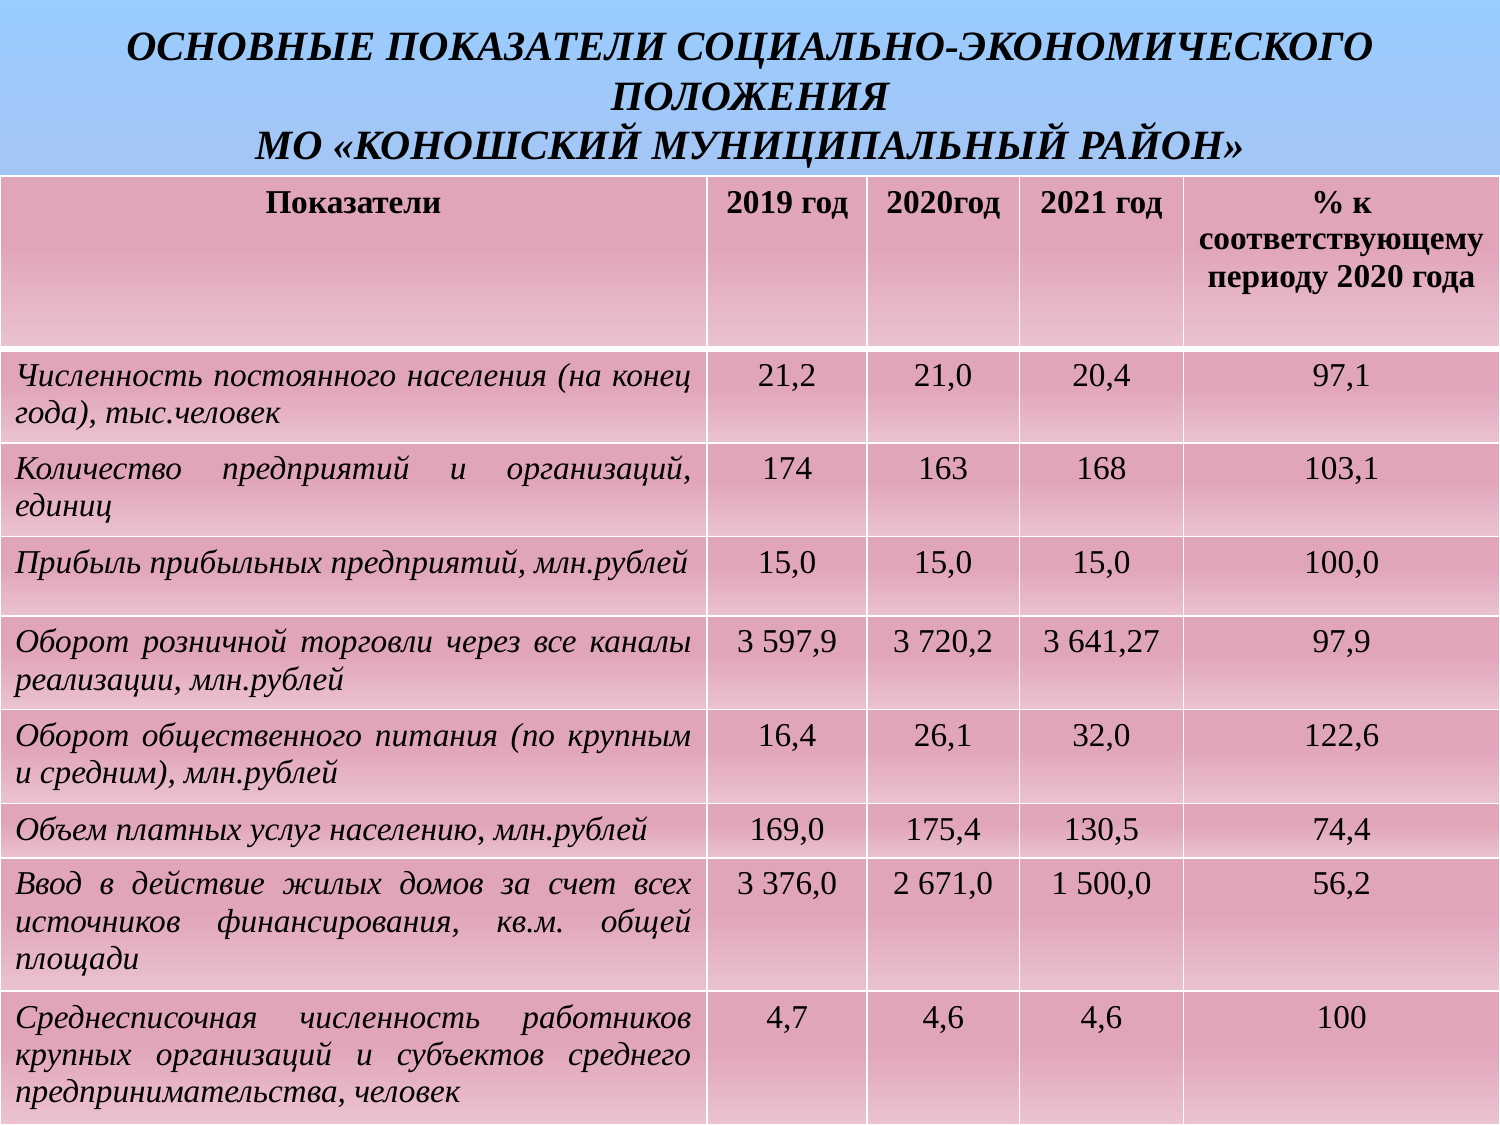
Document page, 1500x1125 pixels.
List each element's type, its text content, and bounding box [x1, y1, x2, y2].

table_cell Ввод в действие жилых домов за счет всех источников финансирования, кв.м. общей площади [1, 859, 706, 990]
table_cell 4,6 [1020, 992, 1183, 1124]
table_cell 32,0 [1020, 710, 1183, 803]
table_cell 2 671,0 [868, 859, 1019, 990]
table_cell 3 376,0 [708, 859, 866, 990]
table_cell 4,6 [868, 992, 1019, 1124]
table_cell 168 [1020, 444, 1183, 536]
table_cell 15,0 [868, 537, 1019, 615]
table_cell 100 [1184, 992, 1499, 1124]
table_header % к соответствующему периоду 2020 года [1184, 177, 1499, 346]
table_cell 21,0 [868, 352, 1019, 442]
table_cell 20,4 [1020, 352, 1183, 442]
table_cell 21,2 [708, 352, 866, 442]
table_header 2019 год [708, 177, 866, 346]
table_header 2021 год [1020, 177, 1183, 346]
table_cell 97,1 [1184, 352, 1499, 442]
table_cell Прибыль прибыльных предприятий, млн.рублей [1, 537, 706, 615]
table_cell 174 [708, 444, 866, 536]
table_cell 122,6 [1184, 710, 1499, 803]
table_cell 16,4 [708, 710, 866, 803]
table_cell 97,9 [1184, 617, 1499, 709]
table_cell Оборот розничной торговли через все каналы реализации, млн.рублей [1, 617, 706, 709]
table_header 2020год [868, 177, 1019, 346]
table_cell 1 500,0 [1020, 859, 1183, 990]
table_cell Среднесписочная численность работников крупных организаций и субъектов среднего предпринимательства, человек [1, 992, 706, 1124]
table_cell 4,7 [708, 992, 866, 1124]
table_cell Численность постоянного населения (на конец года), тыс.человек [1, 352, 706, 442]
table_cell 3 641,27 [1020, 617, 1183, 709]
table_cell 15,0 [708, 537, 866, 615]
table_cell 169,0 [708, 804, 866, 857]
table_cell 74,4 [1184, 804, 1499, 857]
table_cell 100,0 [1184, 537, 1499, 615]
table_cell 130,5 [1020, 804, 1183, 857]
table_header Показатели [1, 177, 706, 346]
table_cell 175,4 [868, 804, 1019, 857]
table_cell 163 [868, 444, 1019, 536]
table_cell Объем платных услуг населению, млн.рублей [1, 804, 706, 857]
table_cell 3 720,2 [868, 617, 1019, 709]
table_cell 3 597,9 [708, 617, 866, 709]
table_cell 15,0 [1020, 537, 1183, 615]
title ОСНОВНЫЕ ПОКАЗАТЕЛИ СОЦИАЛЬНО-ЭКОНОМИЧЕСКОГО ПОЛОЖЕНИЯ МО «КОНОШСКИЙ МУНИЦИПАЛЬНЫЙ РАЙОН» [0, 0, 1500, 175]
table_cell Оборот общественного питания (по крупным и средним), млн.рублей [1, 710, 706, 803]
table_cell 26,1 [868, 710, 1019, 803]
table_cell Количество предприятий и организаций, единиц [1, 444, 706, 536]
table_cell 103,1 [1184, 444, 1499, 536]
table_cell 56,2 [1184, 859, 1499, 990]
